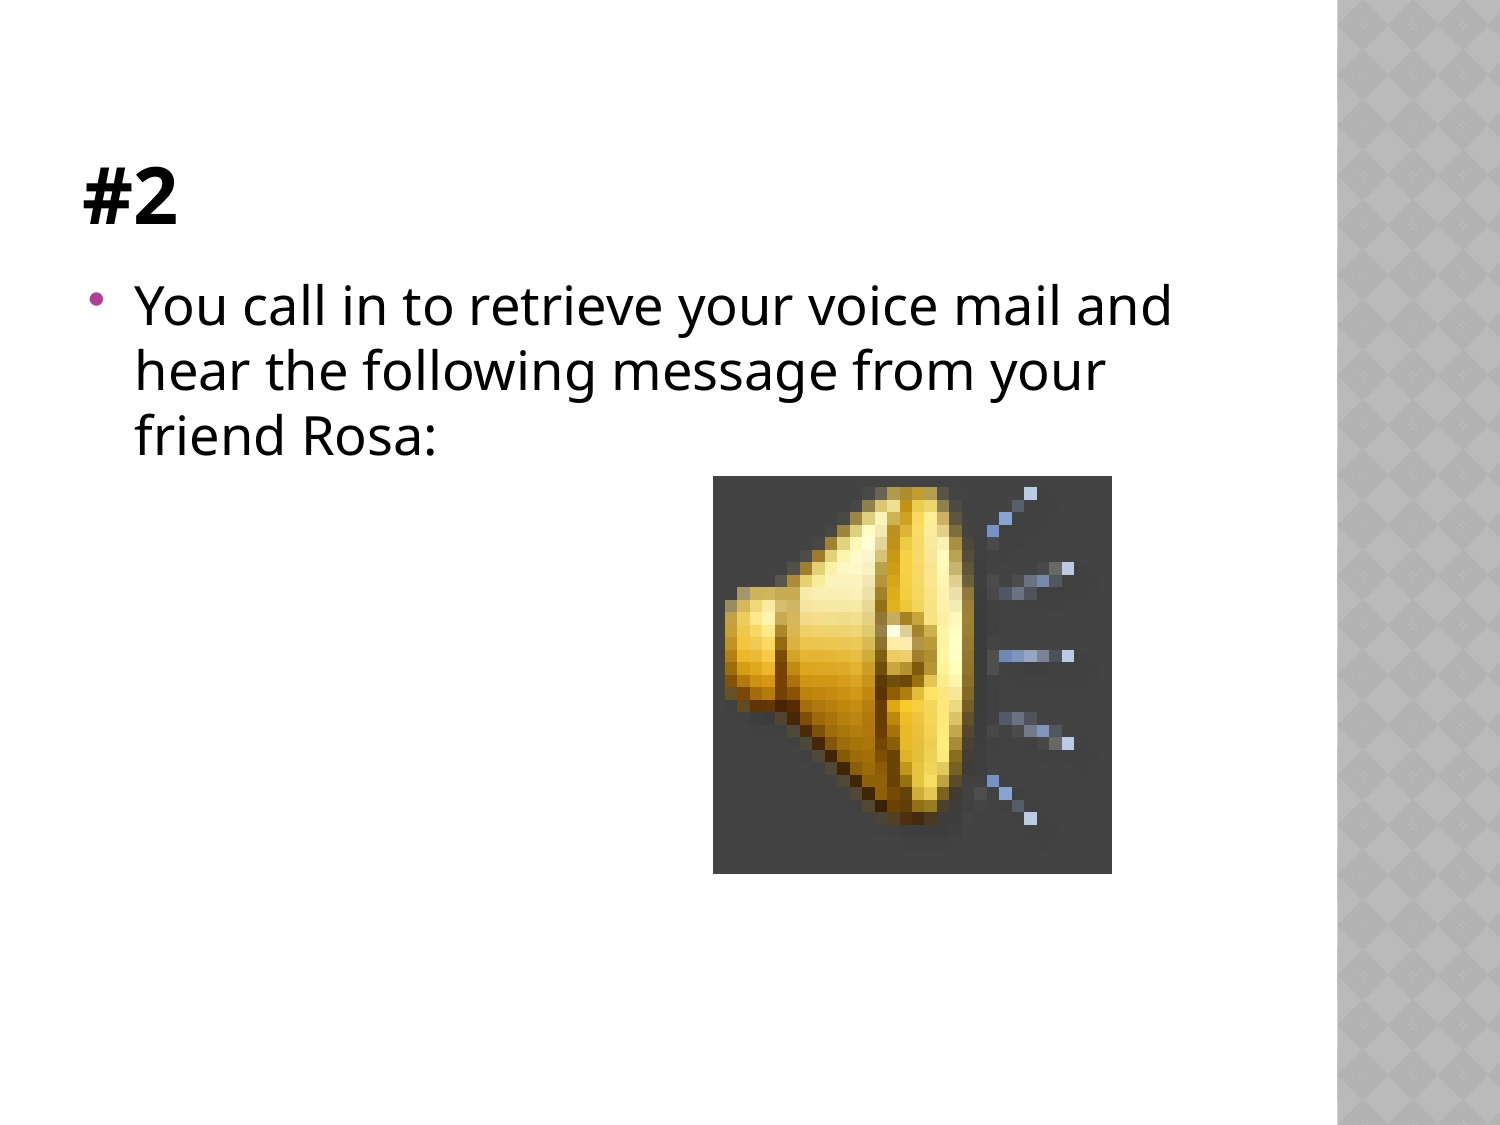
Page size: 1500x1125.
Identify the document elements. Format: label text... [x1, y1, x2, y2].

title #2 [75, 52, 1263, 240]
list You call in to retrieve your voice mail and hear the following message from your friend Rosa: [75, 264, 1263, 1059]
picture [712, 474, 1113, 876]
